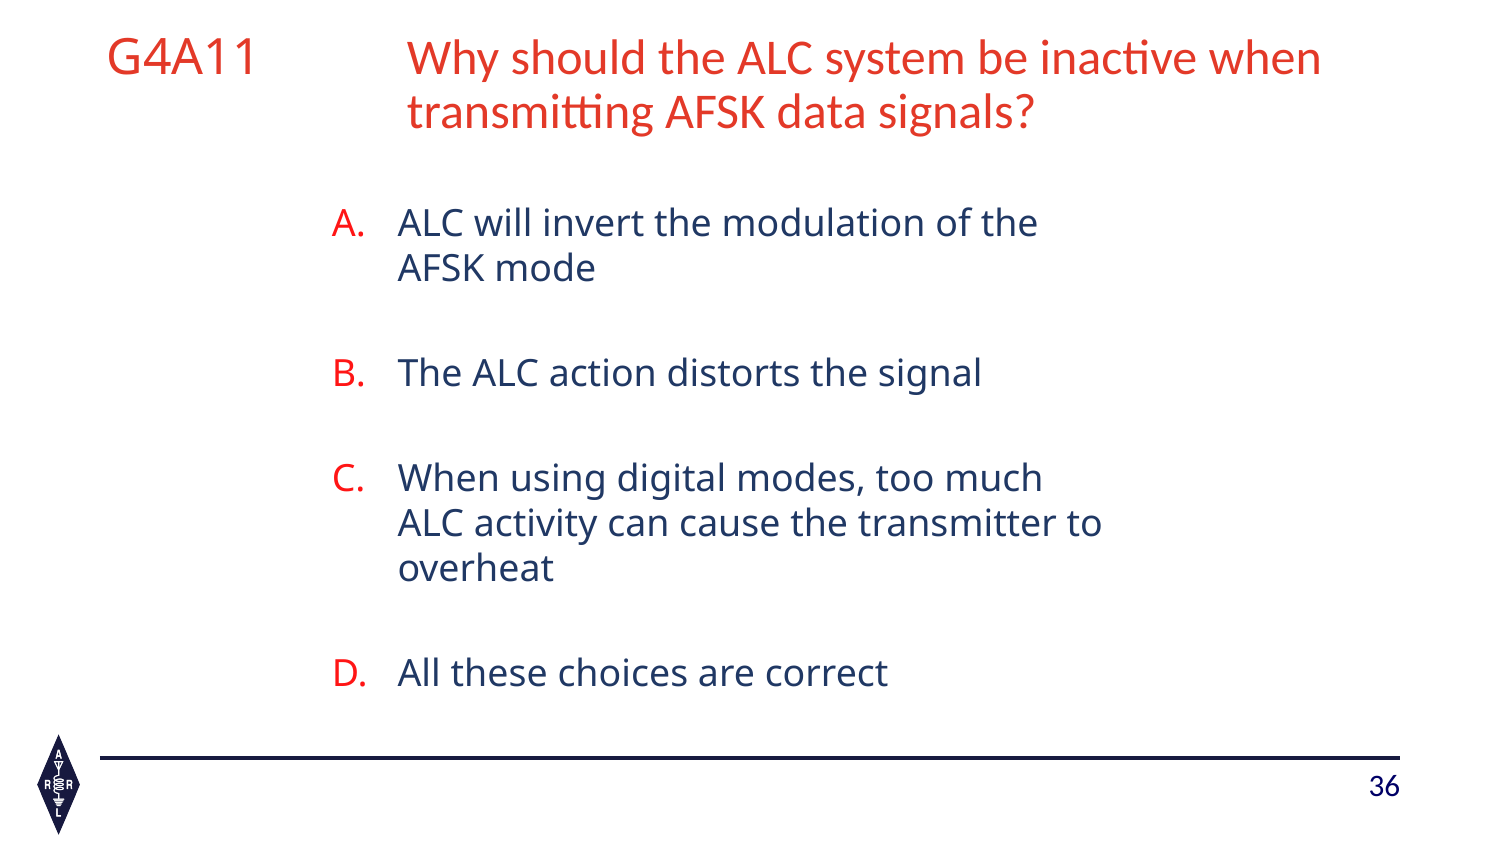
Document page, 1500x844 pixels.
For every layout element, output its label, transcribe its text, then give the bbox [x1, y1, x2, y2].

slide_number 36 [1302, 761, 1400, 807]
title G4A11 Why should the ALC system be inactive when transmitting AFSK data signals? [106, 25, 1335, 139]
list [76, 192, 1425, 827]
picture [37, 734, 80, 835]
text_box ALC will invert the modulation of the AFSK mode The ALC action distorts the signal When using digital modes, too much ALC activity can cause the transmitter to overheat All these choices are correct [320, 192, 1122, 741]
